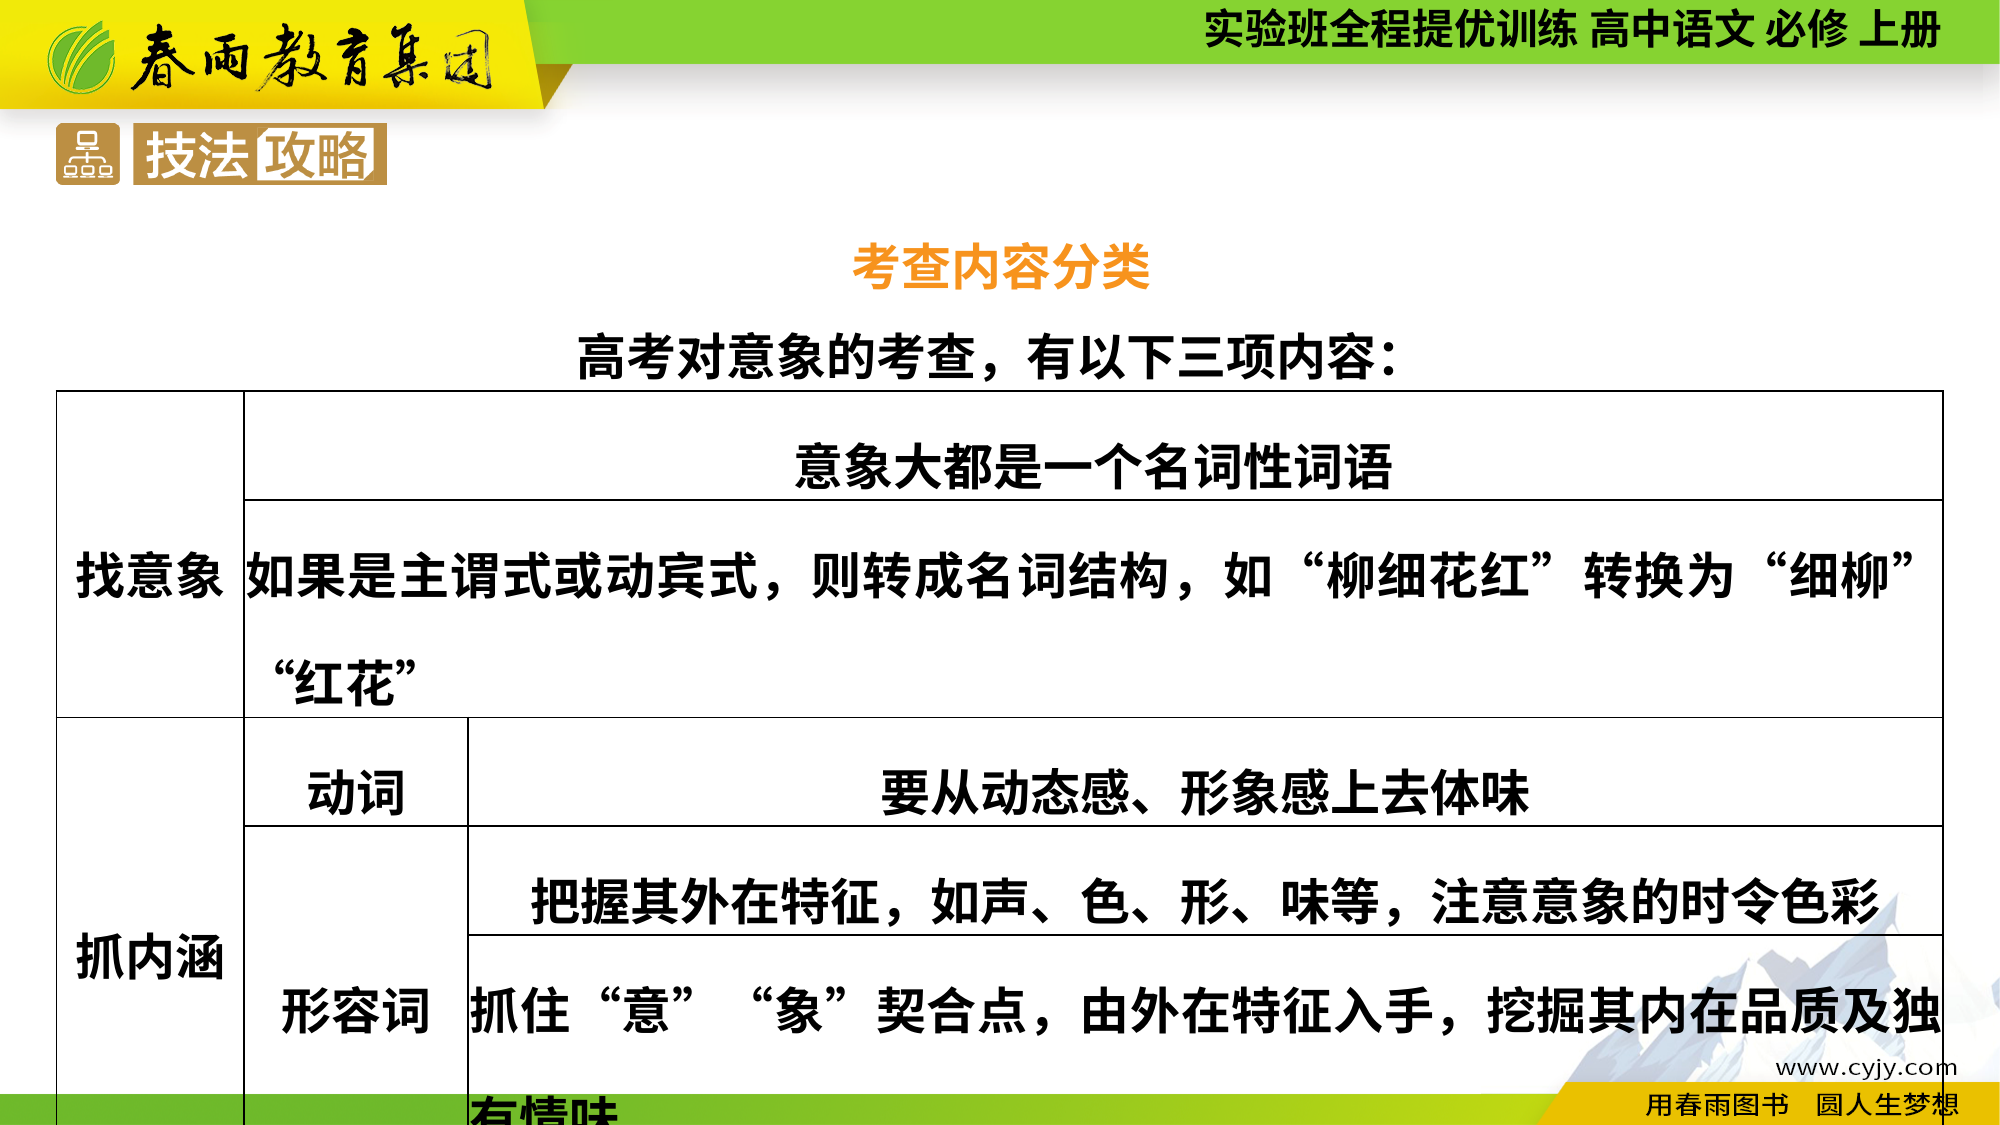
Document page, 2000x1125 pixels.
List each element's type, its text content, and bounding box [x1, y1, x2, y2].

picture [0, 0, 2000, 1125]
table_header 意象大都是一个名词性词语 [245, 392, 1942, 499]
table_header 找意象 [57, 392, 243, 717]
list 考查内容分类 高考对意象的考查，有以下三项内容： [59, 198, 1944, 384]
table_cell 把握其外在特征，如声、色、形、味等，注意意象的时令色彩 [469, 827, 1942, 934]
table_cell 形容词 [245, 827, 467, 1125]
table_cell 抓住“意”“象”契合点，由外在特征入手，挖掘其内在品质及独有情味 [469, 936, 1942, 1125]
table_cell 如果是主谓式或动宾式，则转成名词结构，如“柳细花红”转换为“细柳” “红花” [245, 501, 1942, 717]
table_cell 抓内涵 [57, 718, 243, 1125]
table_cell 动词 [245, 718, 467, 825]
table_cell 要从动态感、形象感上去体味 [469, 718, 1942, 825]
